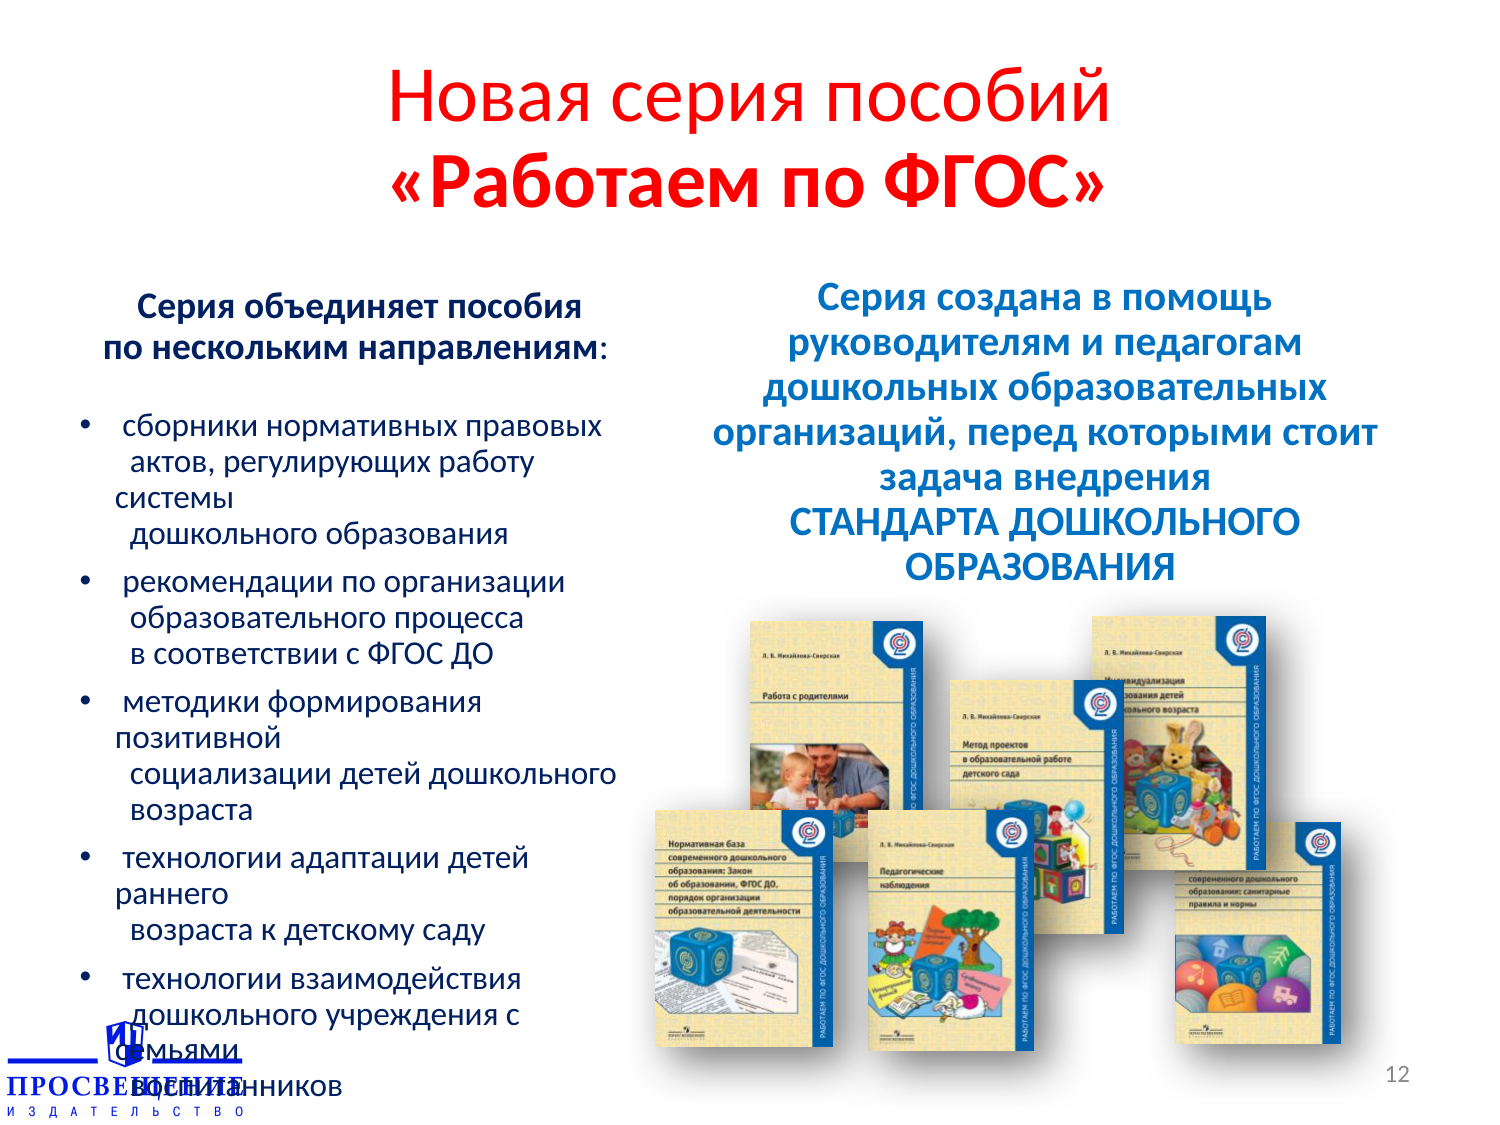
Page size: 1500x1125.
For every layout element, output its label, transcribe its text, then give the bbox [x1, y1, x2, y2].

text_box Серия создана в помощь руководителям и педагогам дошкольных образовательных организаций, перед которыми стоит задача внедрения СТАНДАРТА ДОШКОЛЬНОГО ОБРАЗОВАНИЯ [679, 267, 1412, 575]
slide_number 12 [1074, 1042, 1425, 1103]
title Новая серия пособий «Работаем по ФГОС» [74, 44, 1426, 233]
picture [655, 616, 1341, 1051]
text_box Серия объединяет пособия по нескольким направлениям: сборники нормативных правовых актов, регулирующих работу системы дошкольного образования рекомендации по организации образовательного процесса в соответствии с ФГОС ДО методики формирования позитивной социализации детей дошкольного возраста технологии адаптации детей раннего возраста к детскому саду технологии взаимодействия дошкольного учреждения с семьями воспитанников [64, 278, 656, 1059]
picture [7, 1021, 243, 1118]
